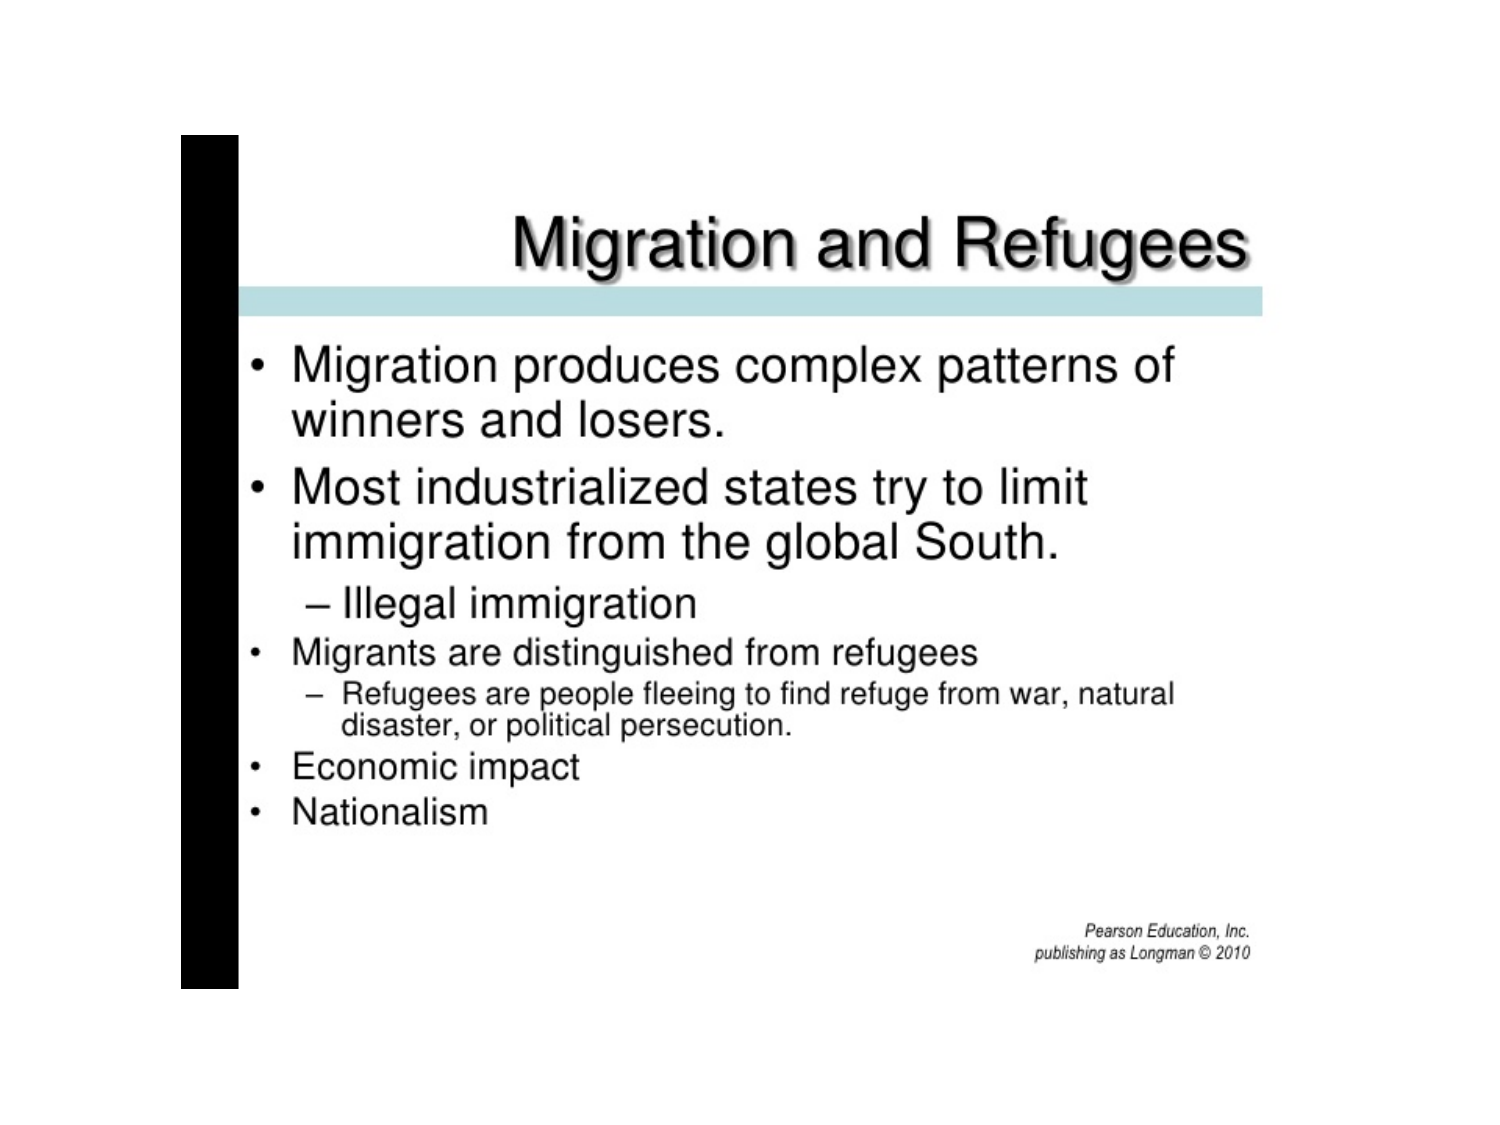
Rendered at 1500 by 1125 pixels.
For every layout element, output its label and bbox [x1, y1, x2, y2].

picture [180, 135, 1319, 990]
